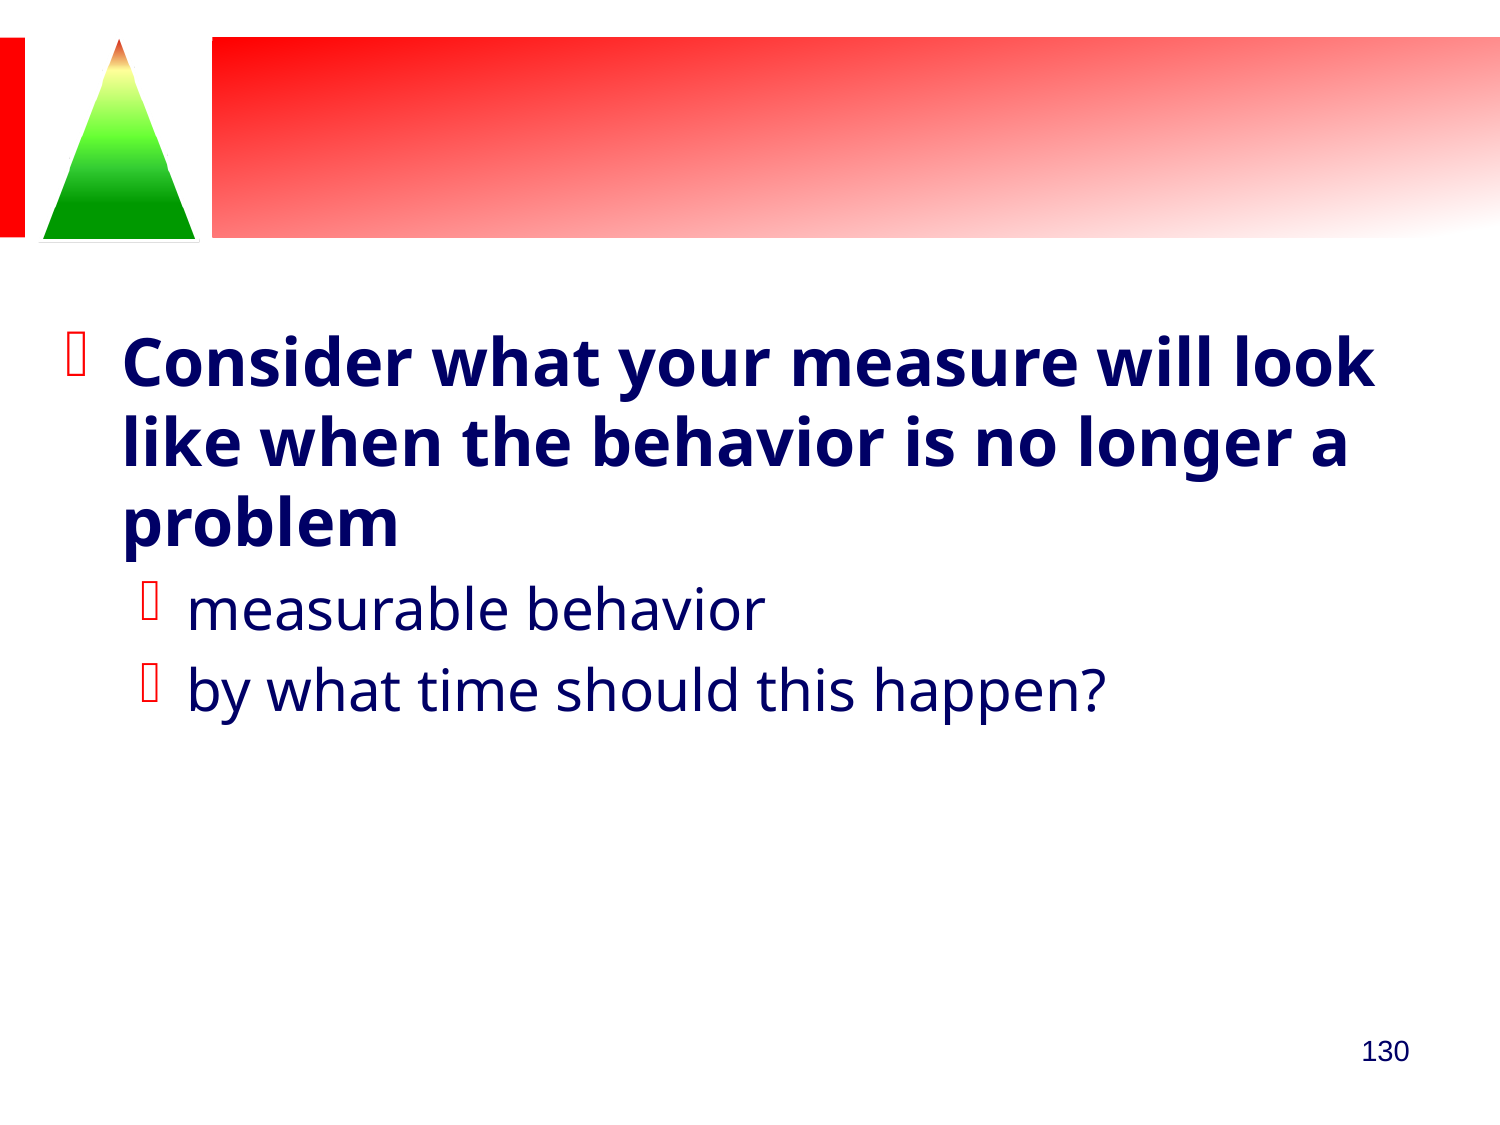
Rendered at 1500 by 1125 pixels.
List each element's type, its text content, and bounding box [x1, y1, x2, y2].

picture [37, 30, 200, 243]
slide_number 130 [1074, 1024, 1426, 1103]
list Consider what your measure will look like when the behavior is no longer a problem measurable behavior by what time should this happen? [49, 312, 1426, 1006]
